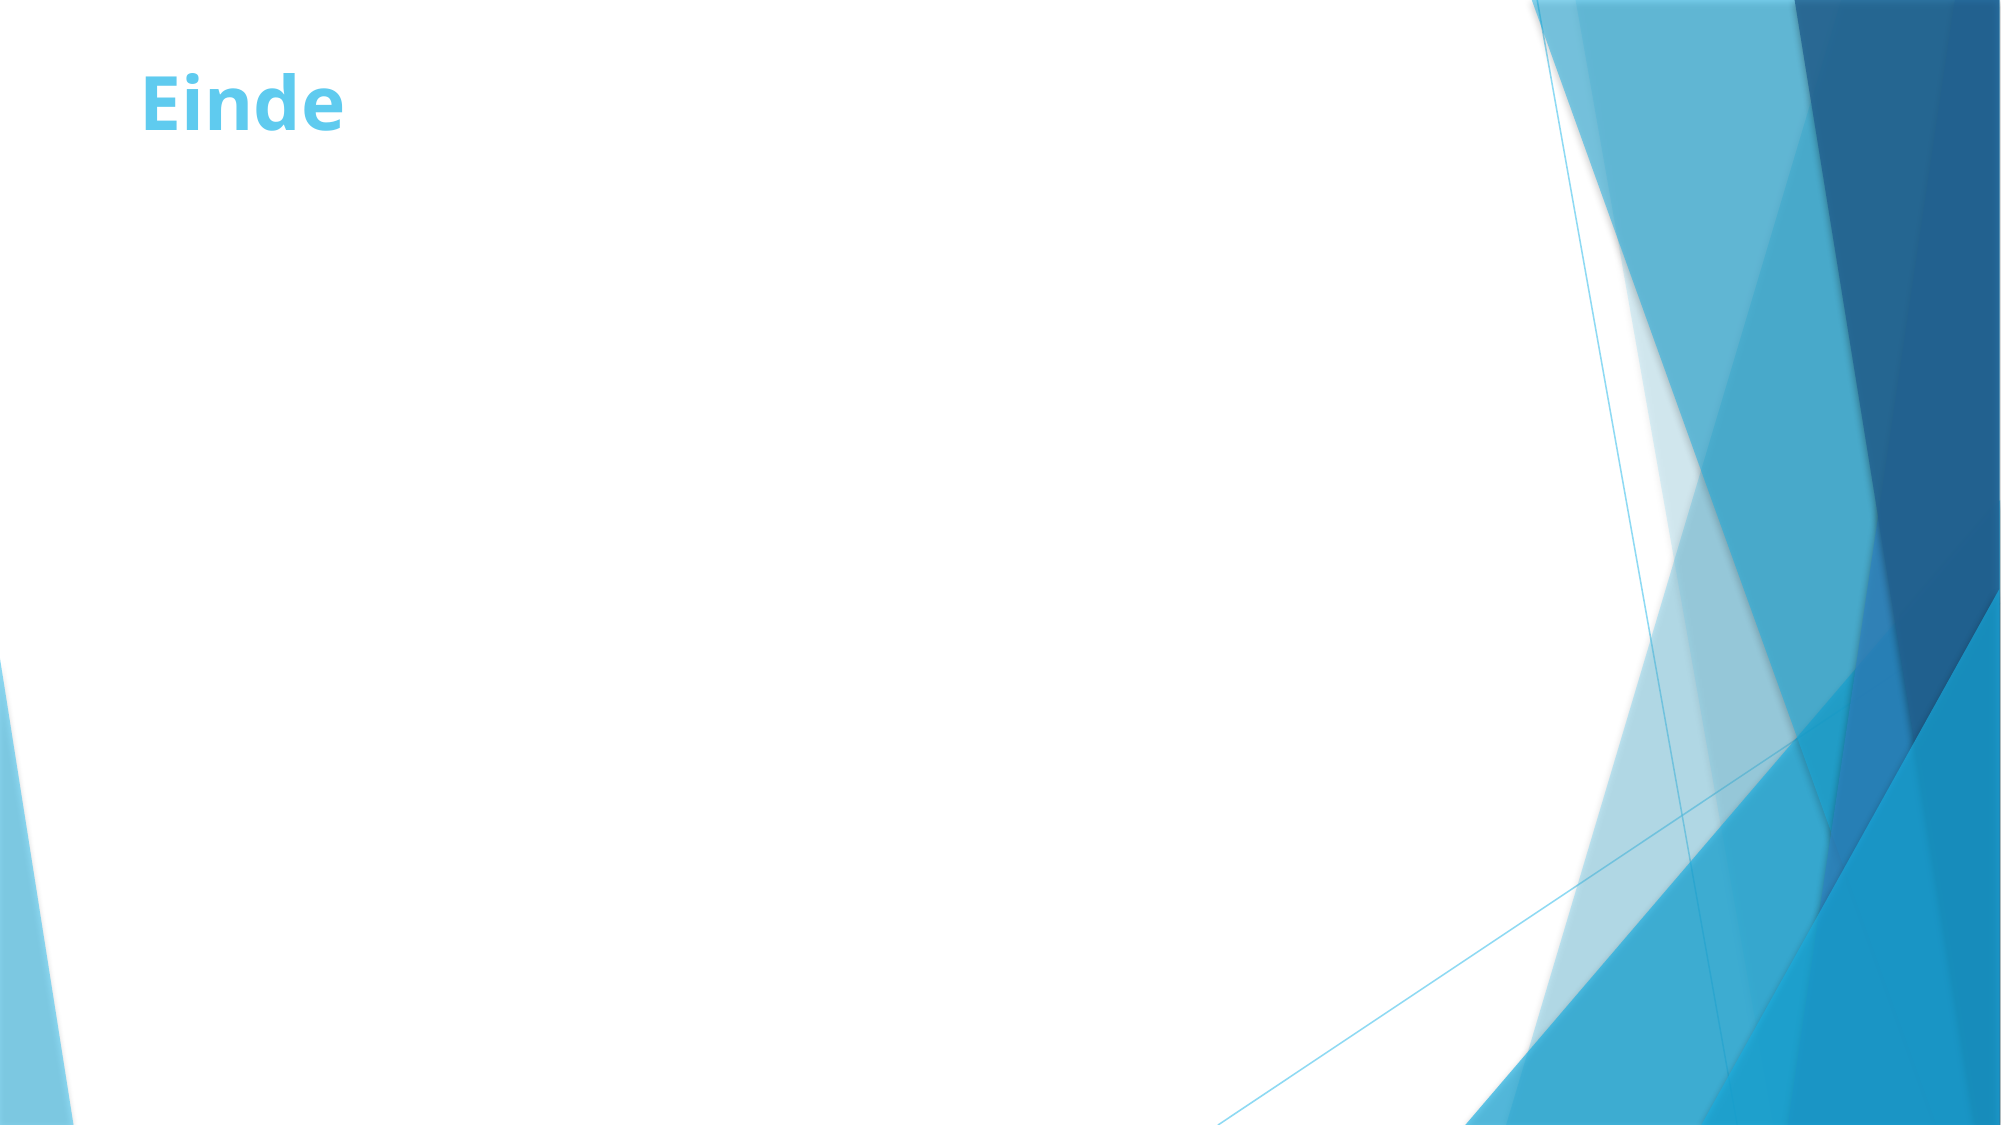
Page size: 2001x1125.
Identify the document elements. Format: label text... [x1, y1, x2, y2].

title Einde [44, 48, 361, 265]
